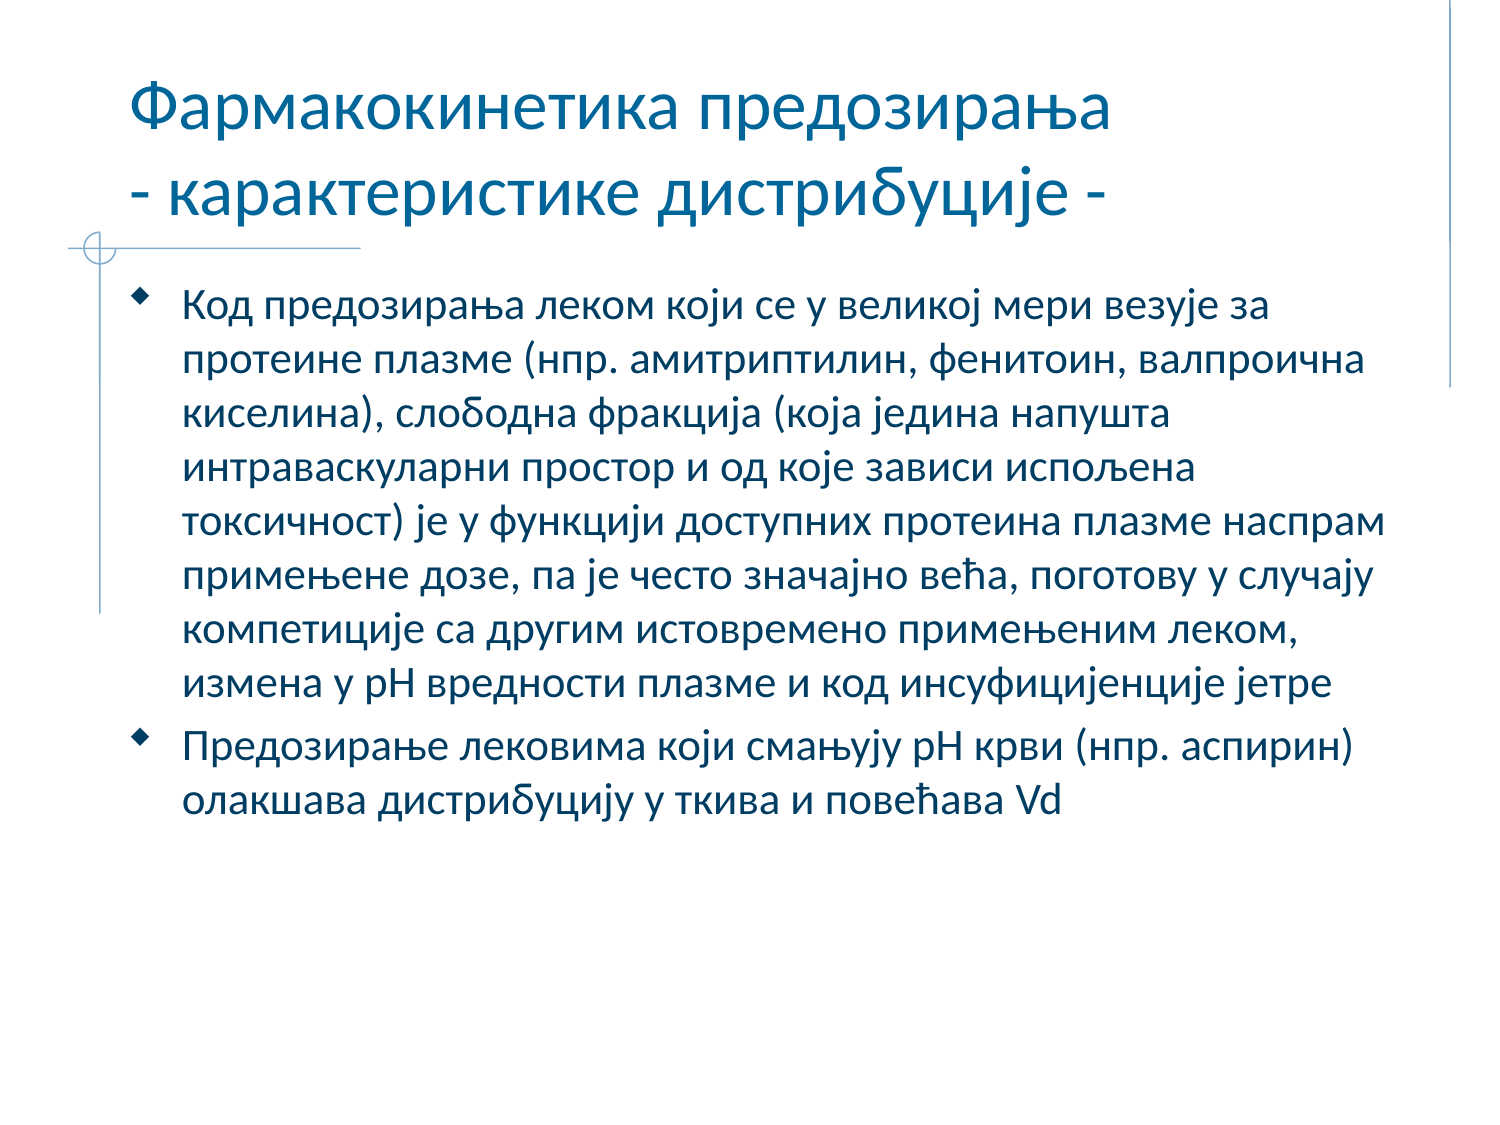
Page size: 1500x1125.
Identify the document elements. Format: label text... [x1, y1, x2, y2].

list Код предозирања леком који се у великој мери везује за протеине плазме (нпр. амитриптилин, фенитоин, валпроична киселина), слободна фракција (која једина напушта интраваскуларни простор и од које зависи испољена токсичност) је у функцији доступних протеина плазме наспрам примењене дозе, па је често значајно већа, поготову у случају компетиције са другим истовремено примењеним леком, измена у рН вредности плазме и код инсуфицијенције јетре Предозирање лековима који смањују рН крви (нпр. аспирин) олакшава дистрибуцију у ткива и повећава Vd [111, 266, 1412, 882]
title Фармакокинетика предозирања - карактеристике дистрибуције - [113, 49, 1436, 238]
